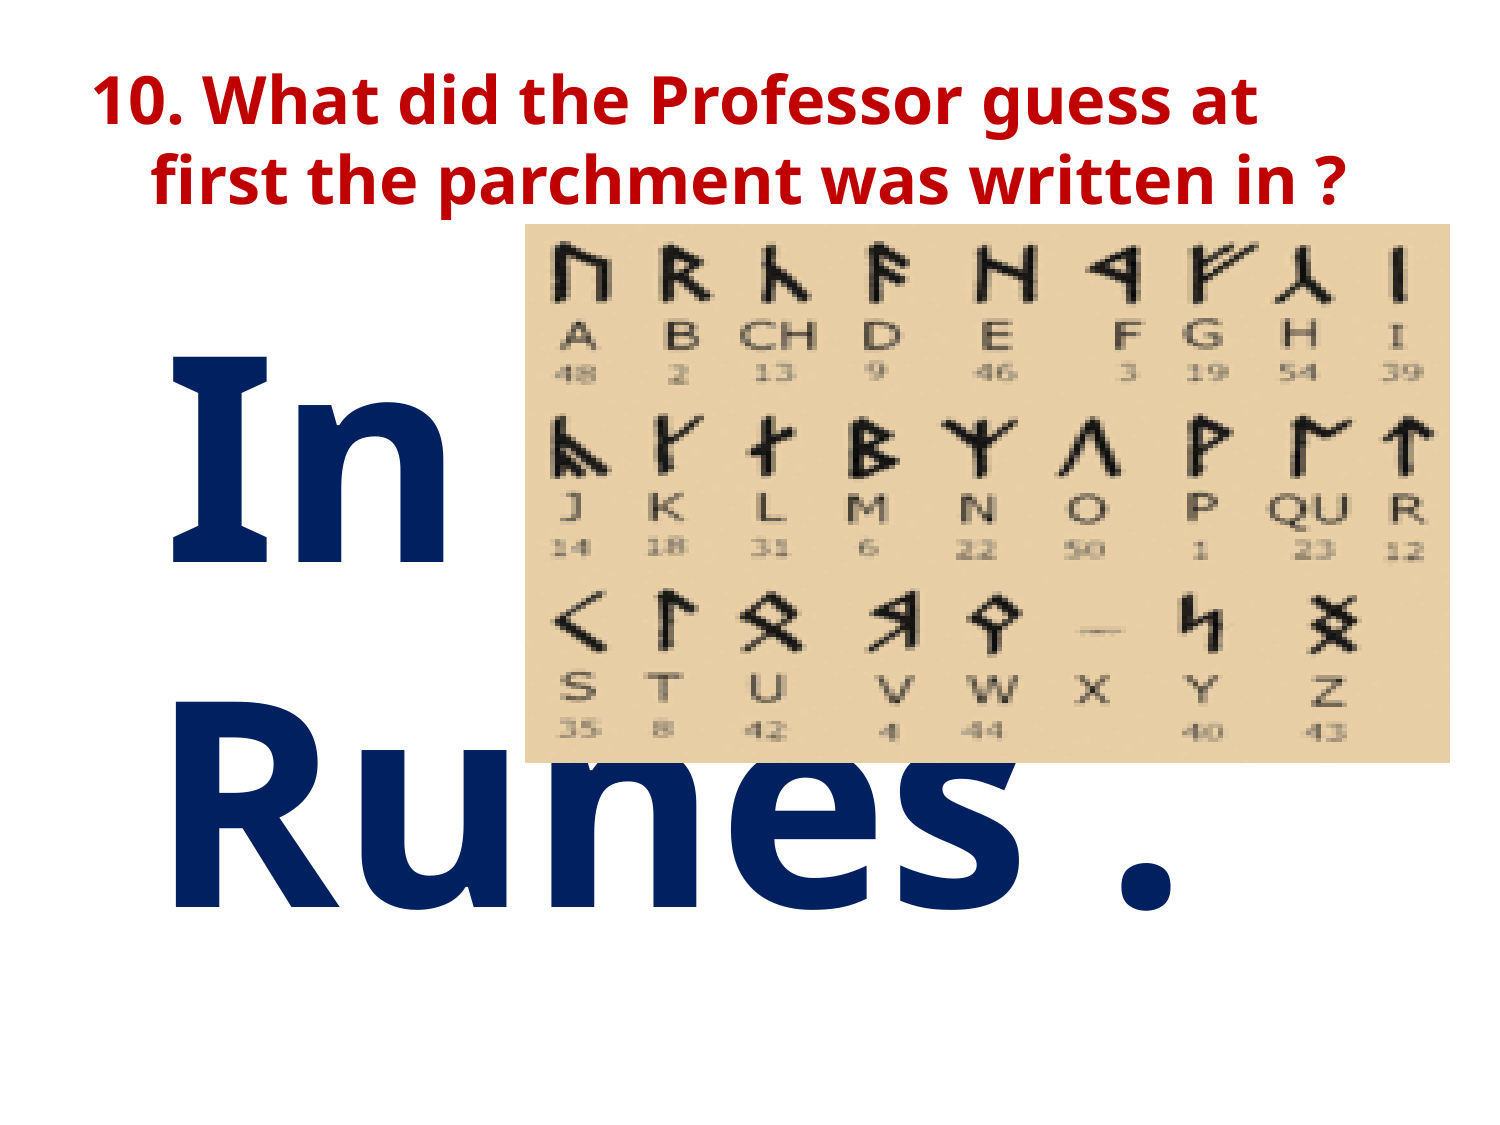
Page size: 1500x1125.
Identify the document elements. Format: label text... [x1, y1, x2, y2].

picture [524, 224, 1451, 763]
list 10. What did the Professor guess at first the parchment was written in ? In Runes . [75, 50, 1425, 1005]
